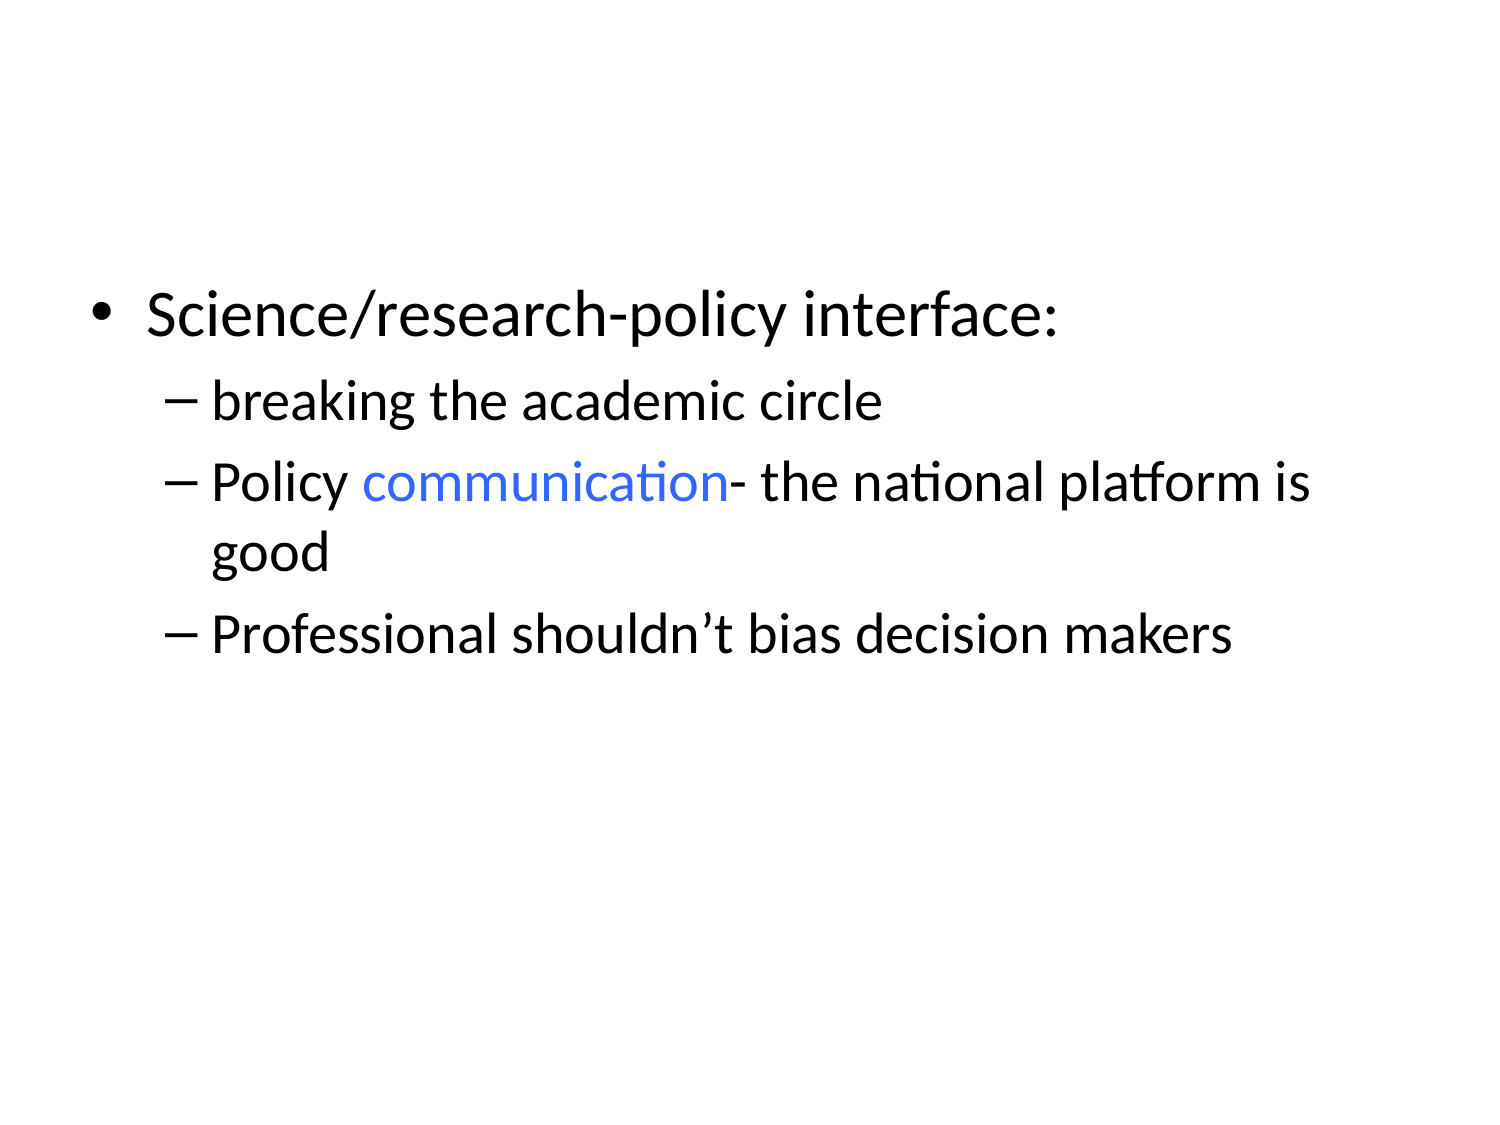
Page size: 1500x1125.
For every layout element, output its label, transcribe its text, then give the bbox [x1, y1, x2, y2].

list Science/research-policy interface: breaking the academic circle Policy communication- the national platform is good Professional shouldn’t bias decision makers [75, 262, 1425, 1005]
